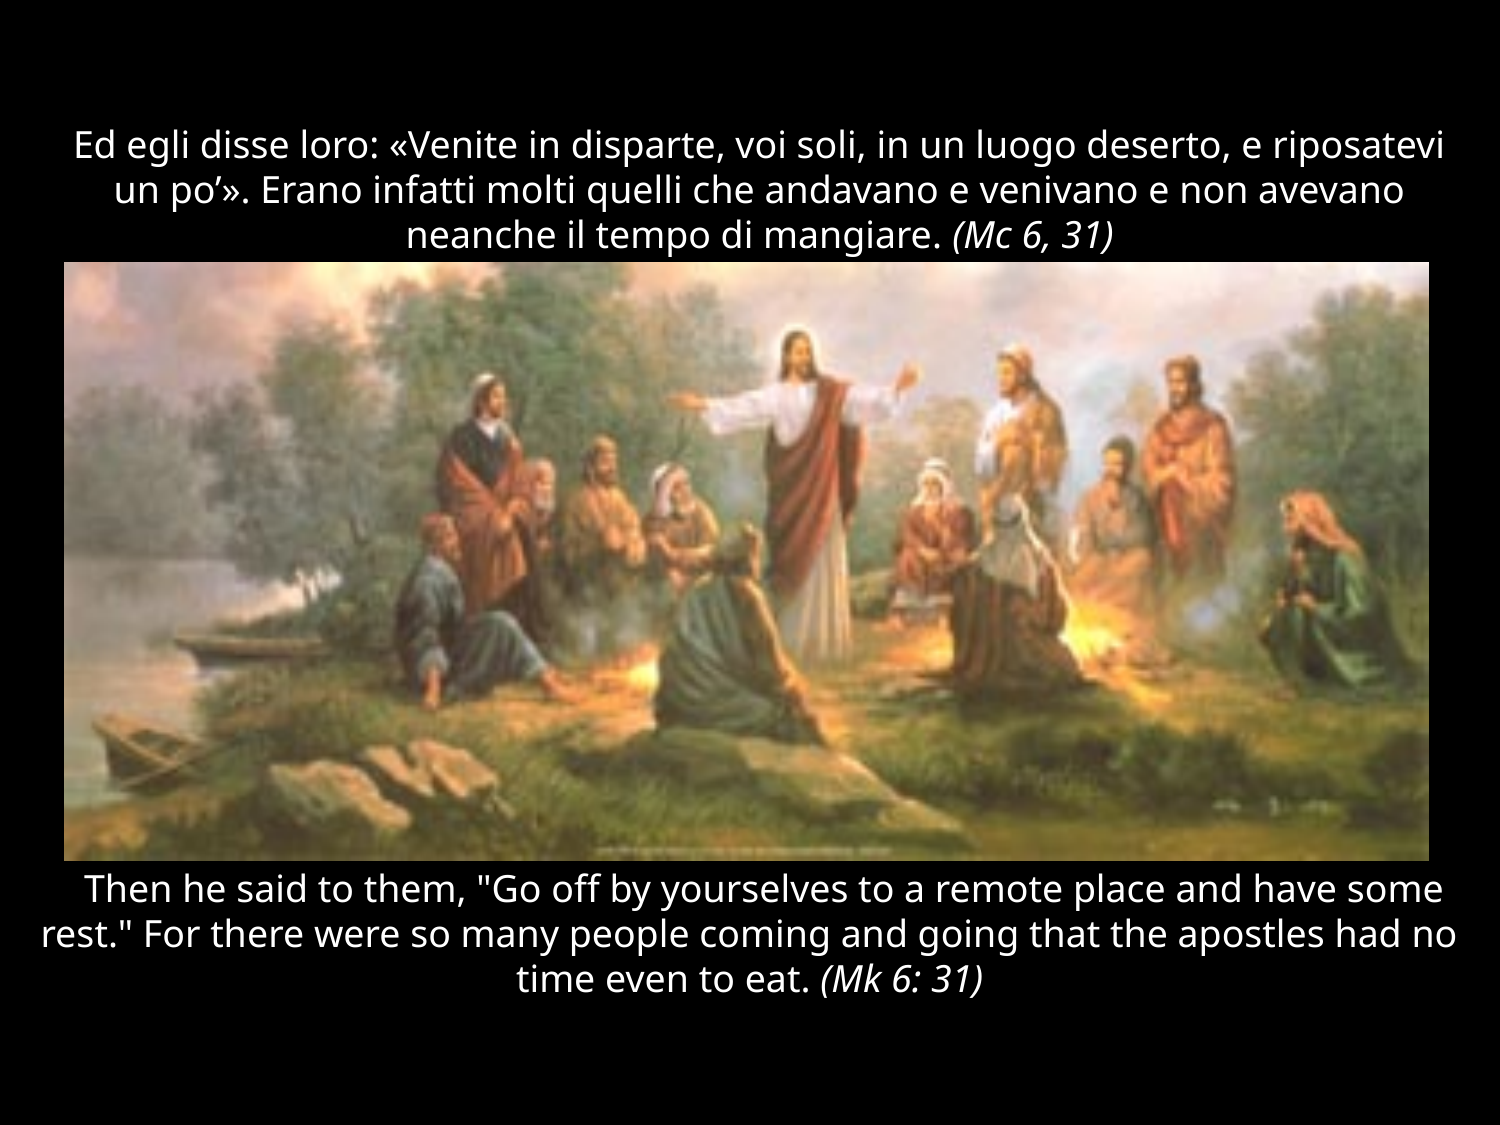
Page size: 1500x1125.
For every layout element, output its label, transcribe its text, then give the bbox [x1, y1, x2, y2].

picture [64, 262, 1429, 861]
text_box Then he said to them, "Go off by yourselves to a remote place and have some rest." For there were so many people coming and going that the apostles had no time even to eat. (Mk 6: 31) [0, 857, 1500, 1008]
text_box Ed egli disse loro: «Venite in disparte, voi soli, in un luogo deserto, e riposatevi un po’». Erano infatti molti quelli che andavano e venivano e non avevano neanche il tempo di mangiare. (Mc 6, 31) [41, 113, 1479, 264]
